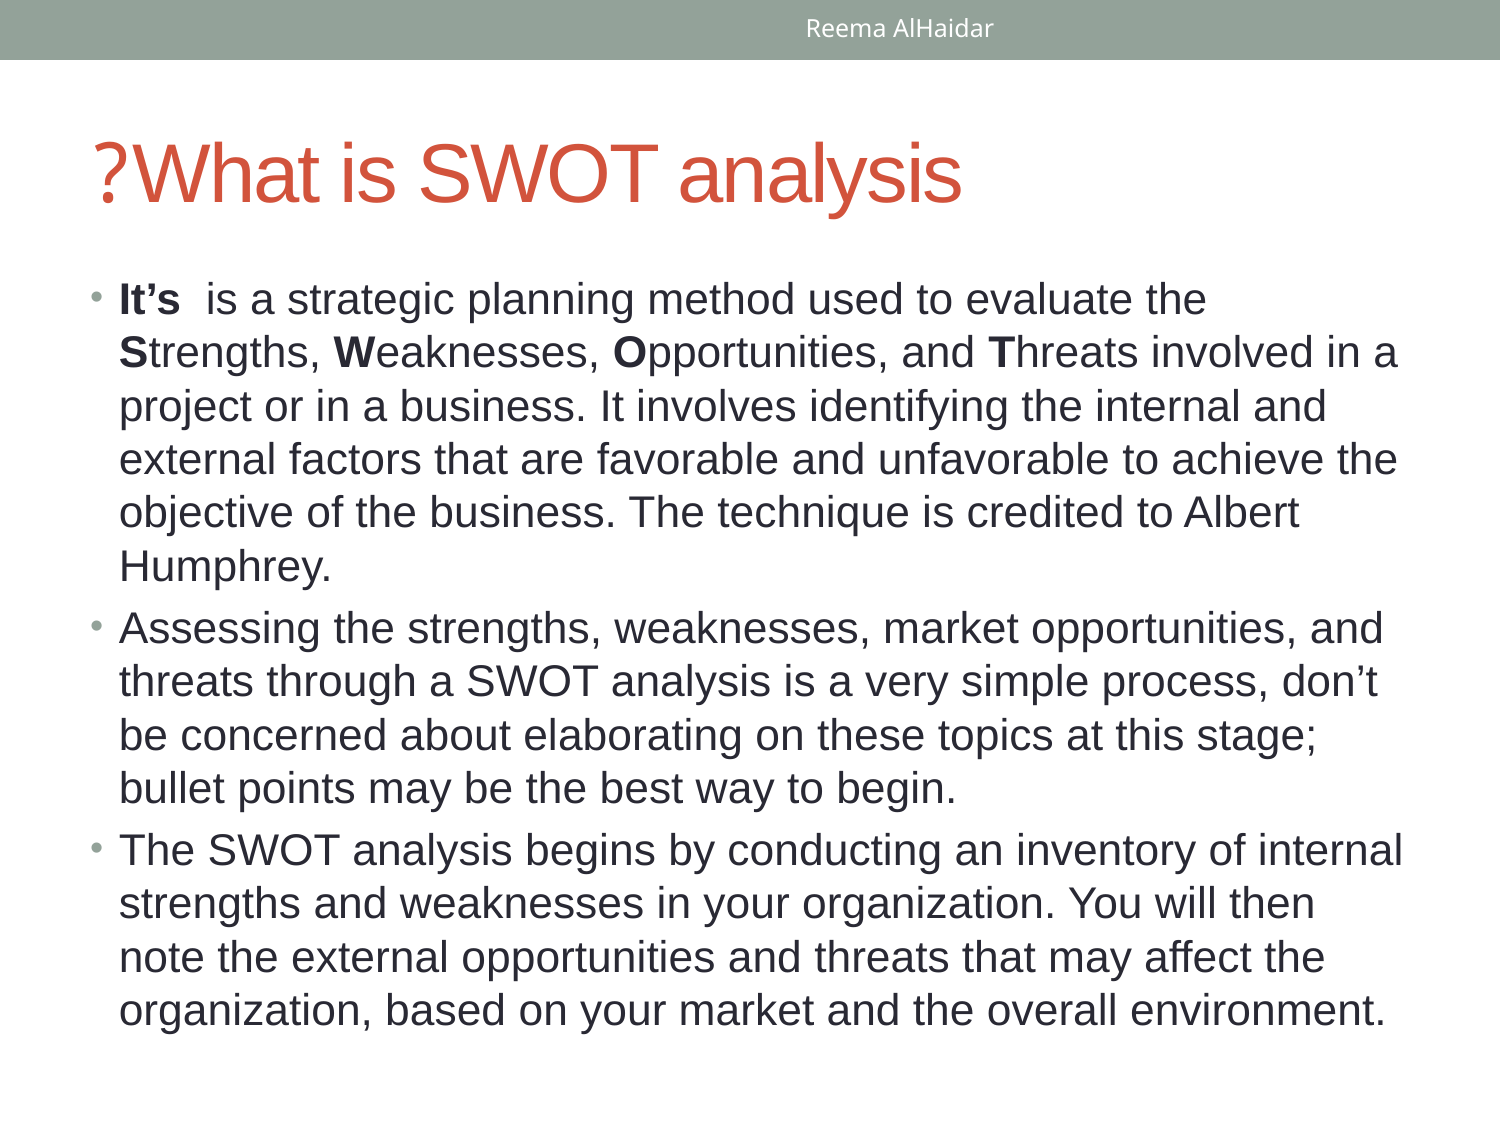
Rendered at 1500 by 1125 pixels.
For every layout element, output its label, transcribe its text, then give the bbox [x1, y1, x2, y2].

title What is SWOT analysis? [75, 87, 1425, 250]
footer Reema AlHaidar [562, 3, 1238, 57]
list It’s is a strategic planning method used to evaluate the Strengths, Weaknesses, Opportunities, and Threats involved in a project or in a business. It involves identifying the internal and external factors that are favorable and unfavorable to achieve the objective of the business. The technique is credited to Albert Humphrey. Assessing the strengths, weaknesses, market opportunities, and threats through a SWOT analysis is a very simple process, don’t be concerned about elaborating on these topics at this stage; bullet points may be the best way to begin. The SWOT analysis begins by conducting an inventory of internal strengths and weaknesses in your organization. You will then note the external opportunities and threats that may affect the organization, based on your market and the overall environment. [75, 262, 1425, 1063]
